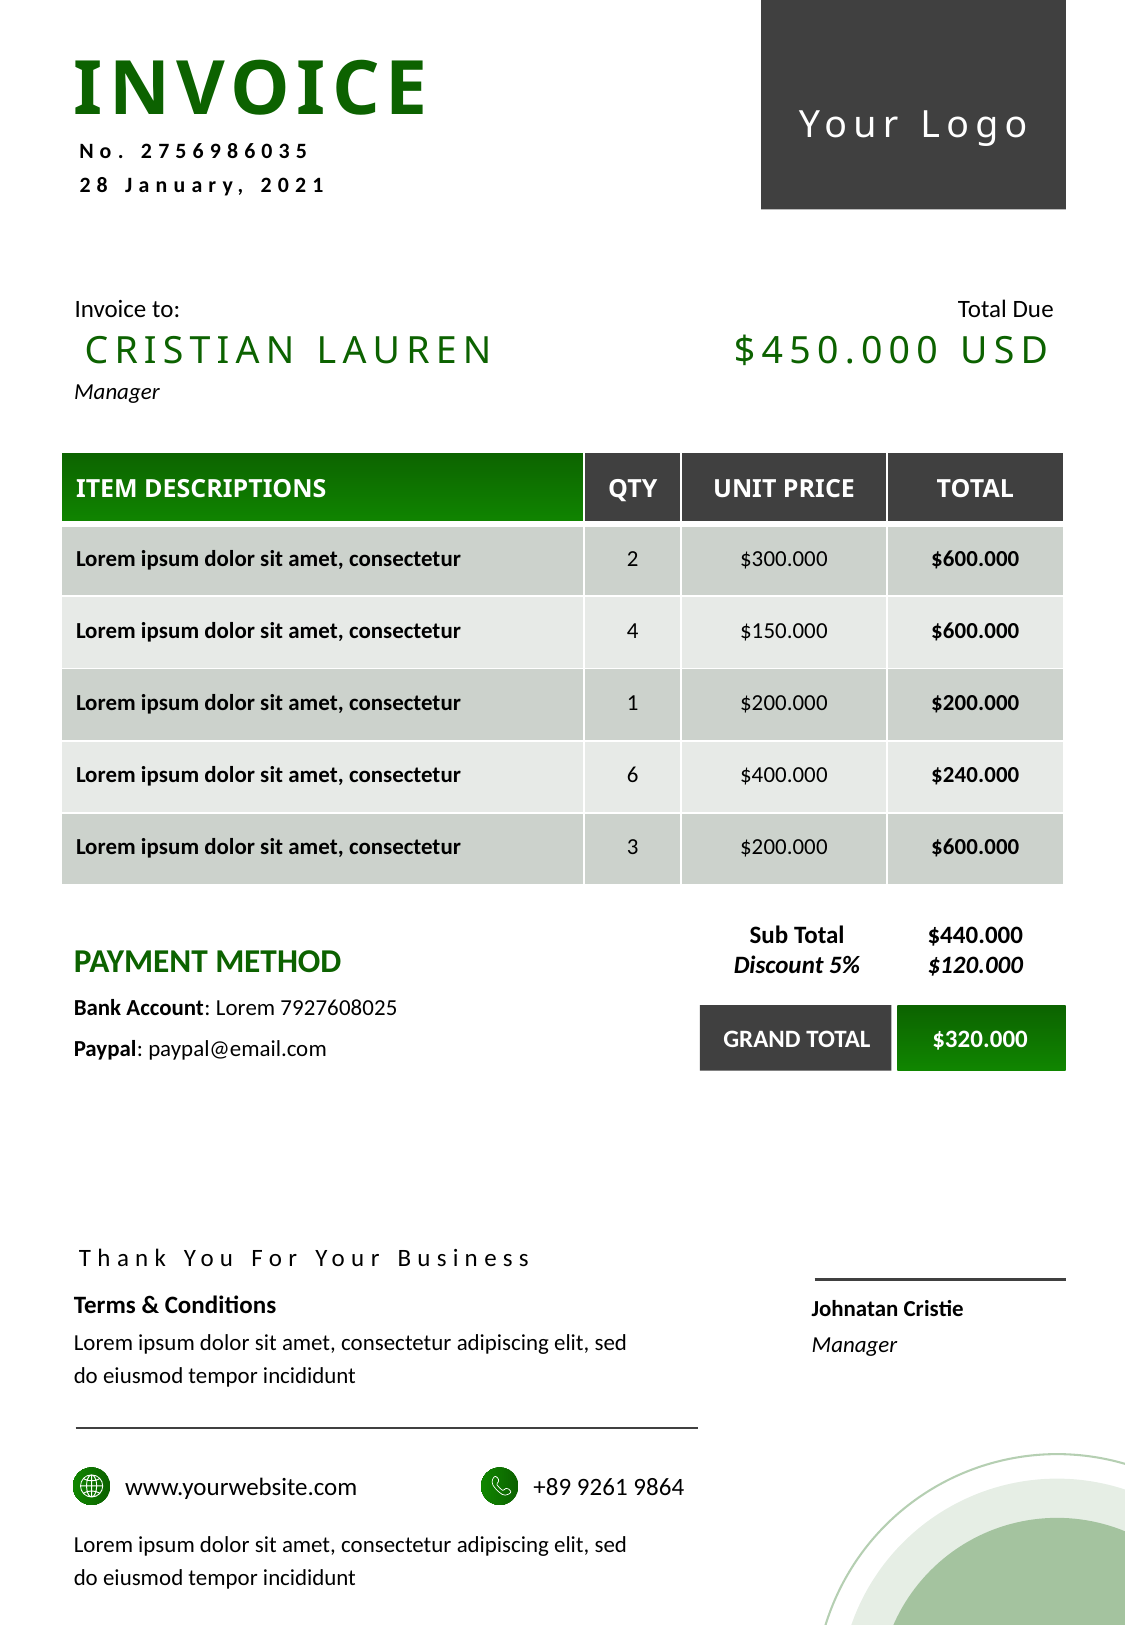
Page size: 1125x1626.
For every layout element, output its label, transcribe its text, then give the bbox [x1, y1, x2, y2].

text_box Paypal: paypal@email.com [59, 1026, 433, 1069]
table_cell $600.000 [888, 597, 1063, 668]
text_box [814, 1454, 1125, 1625]
table_cell Lorem ipsum dolor sit amet, consectetur [62, 814, 583, 884]
text_box Total Due [942, 284, 1069, 330]
text_box [896, 1004, 1067, 1015]
text_box Bank Account: Lorem 7927608025 [59, 985, 433, 1026]
table_cell $150.000 [682, 597, 886, 668]
table_header ITEM DESCRIPTIONS [62, 453, 583, 521]
text_box PAYMENT METHOD [59, 931, 400, 985]
text_box GRAND TOTAL [692, 1015, 894, 1060]
text_box $440.000 $120.000 [889, 910, 1062, 986]
text_box Sub Total Discount 5% [711, 910, 884, 986]
table_cell 3 [585, 814, 680, 884]
table_cell 2 [585, 527, 680, 595]
table_header TOTAL [888, 453, 1063, 521]
text_box 28 January, 2021 [64, 163, 339, 205]
table_cell Lorem ipsum dolor sit amet, consectetur [62, 669, 583, 740]
text_box Thank You For Your Business [64, 1234, 545, 1280]
table_header QTY [585, 453, 680, 521]
table_cell $200.000 [888, 669, 1063, 740]
text_box CRISTIAN LAUREN [69, 318, 507, 379]
text_box INVOICE [59, 32, 638, 137]
table_cell $240.000 [888, 742, 1063, 812]
table_cell $600.000 [888, 527, 1063, 595]
table_cell $200.000 [682, 669, 886, 740]
table_cell $200.000 [682, 814, 886, 884]
table_cell 4 [585, 597, 680, 668]
text_box No. 2756986035 [64, 129, 323, 163]
table_cell Lorem ipsum dolor sit amet, consectetur [62, 742, 583, 812]
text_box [72, 1463, 474, 1509]
table_cell 6 [585, 742, 680, 812]
text_box Manager [796, 1321, 1085, 1364]
text_box Johnatan Cristie [796, 1286, 1085, 1321]
table_cell $600.000 [888, 814, 1063, 884]
table_cell $300.000 [682, 527, 886, 595]
text_box Terms & Conditions [59, 1281, 400, 1326]
text_box Manager [59, 369, 175, 412]
text_box $320.000 [894, 1015, 1067, 1060]
text_box Invoice to: [59, 284, 196, 330]
table_cell Lorem ipsum dolor sit amet, consectetur [62, 597, 583, 668]
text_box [481, 1463, 718, 1509]
text_box $450.000 USD [718, 318, 1064, 379]
text_box Lorem ipsum dolor sit amet, consectetur adipiscing elit, sed do eiusmod tempor incididunt [59, 1314, 671, 1396]
text_box [699, 1060, 892, 1072]
table_cell Lorem ipsum dolor sit amet, consectetur [62, 527, 583, 595]
table_cell 1 [585, 669, 680, 740]
table_header UNIT PRICE [682, 453, 886, 521]
text_box [760, 0, 1067, 210]
table_cell $400.000 [682, 742, 886, 812]
text_box Your Logo [784, 92, 1043, 152]
text_box [699, 1004, 892, 1015]
text_box [896, 1060, 1067, 1072]
text_box Lorem ipsum dolor sit amet, consectetur adipiscing elit, sed do eiusmod tempor incididunt [59, 1516, 671, 1598]
